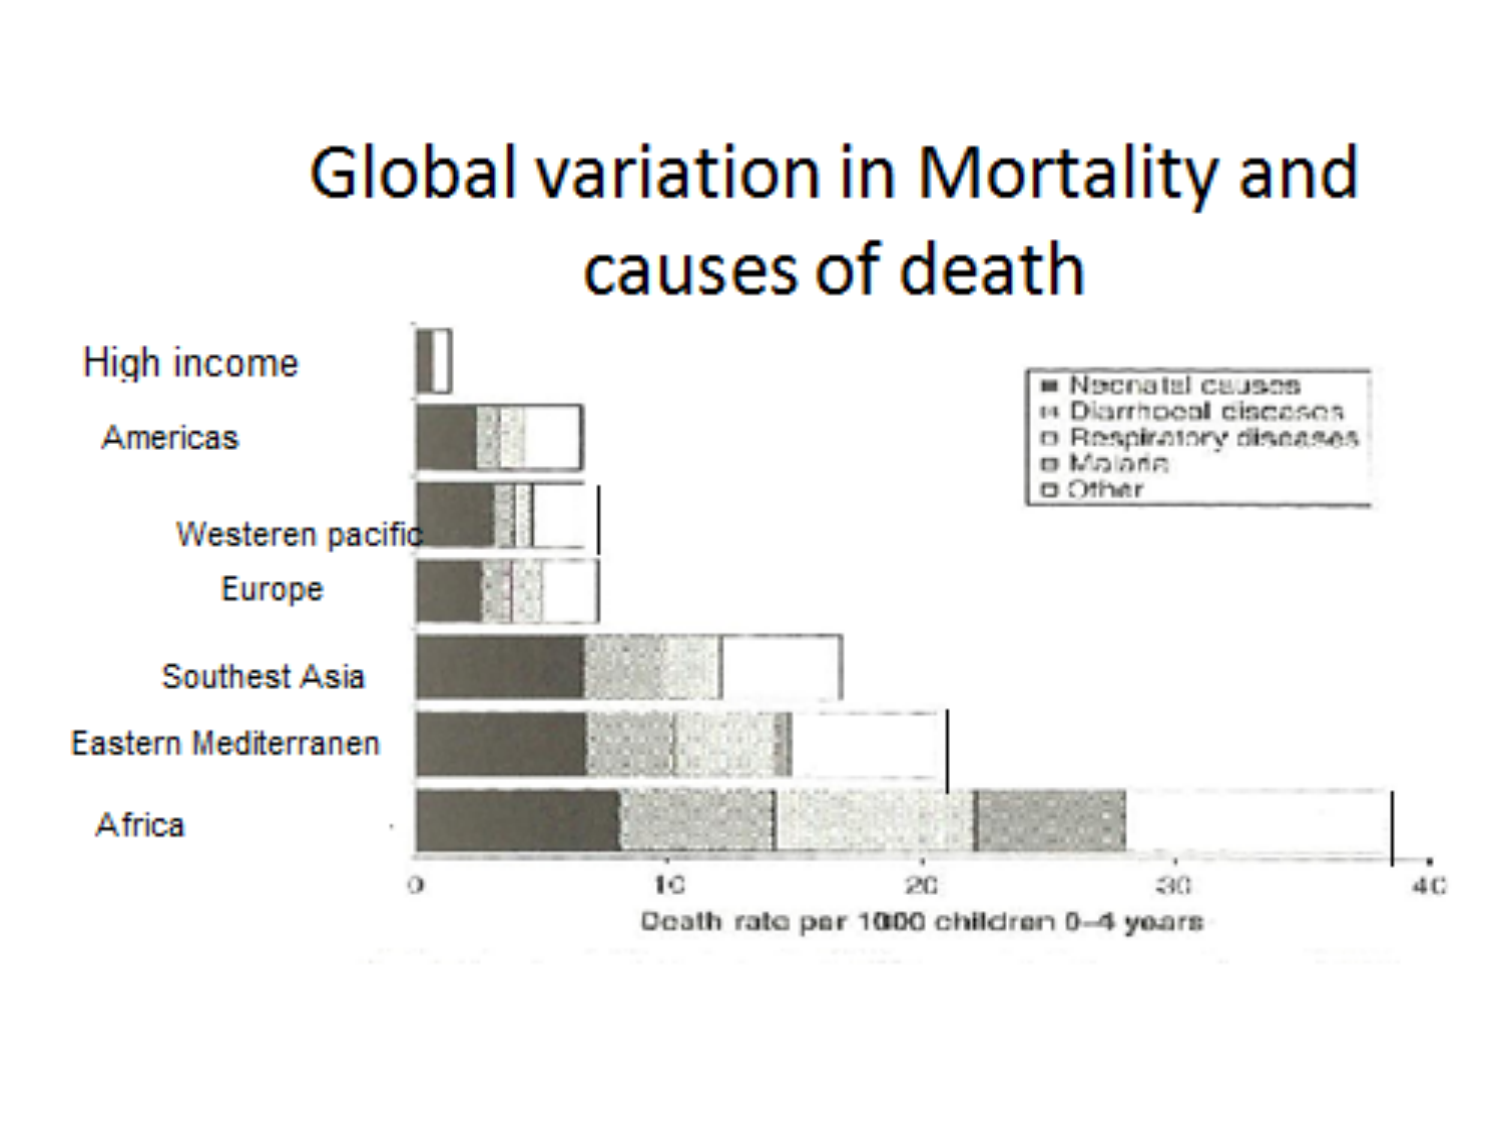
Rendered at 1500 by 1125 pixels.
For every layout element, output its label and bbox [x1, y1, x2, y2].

list [0, 0, 1500, 1125]
